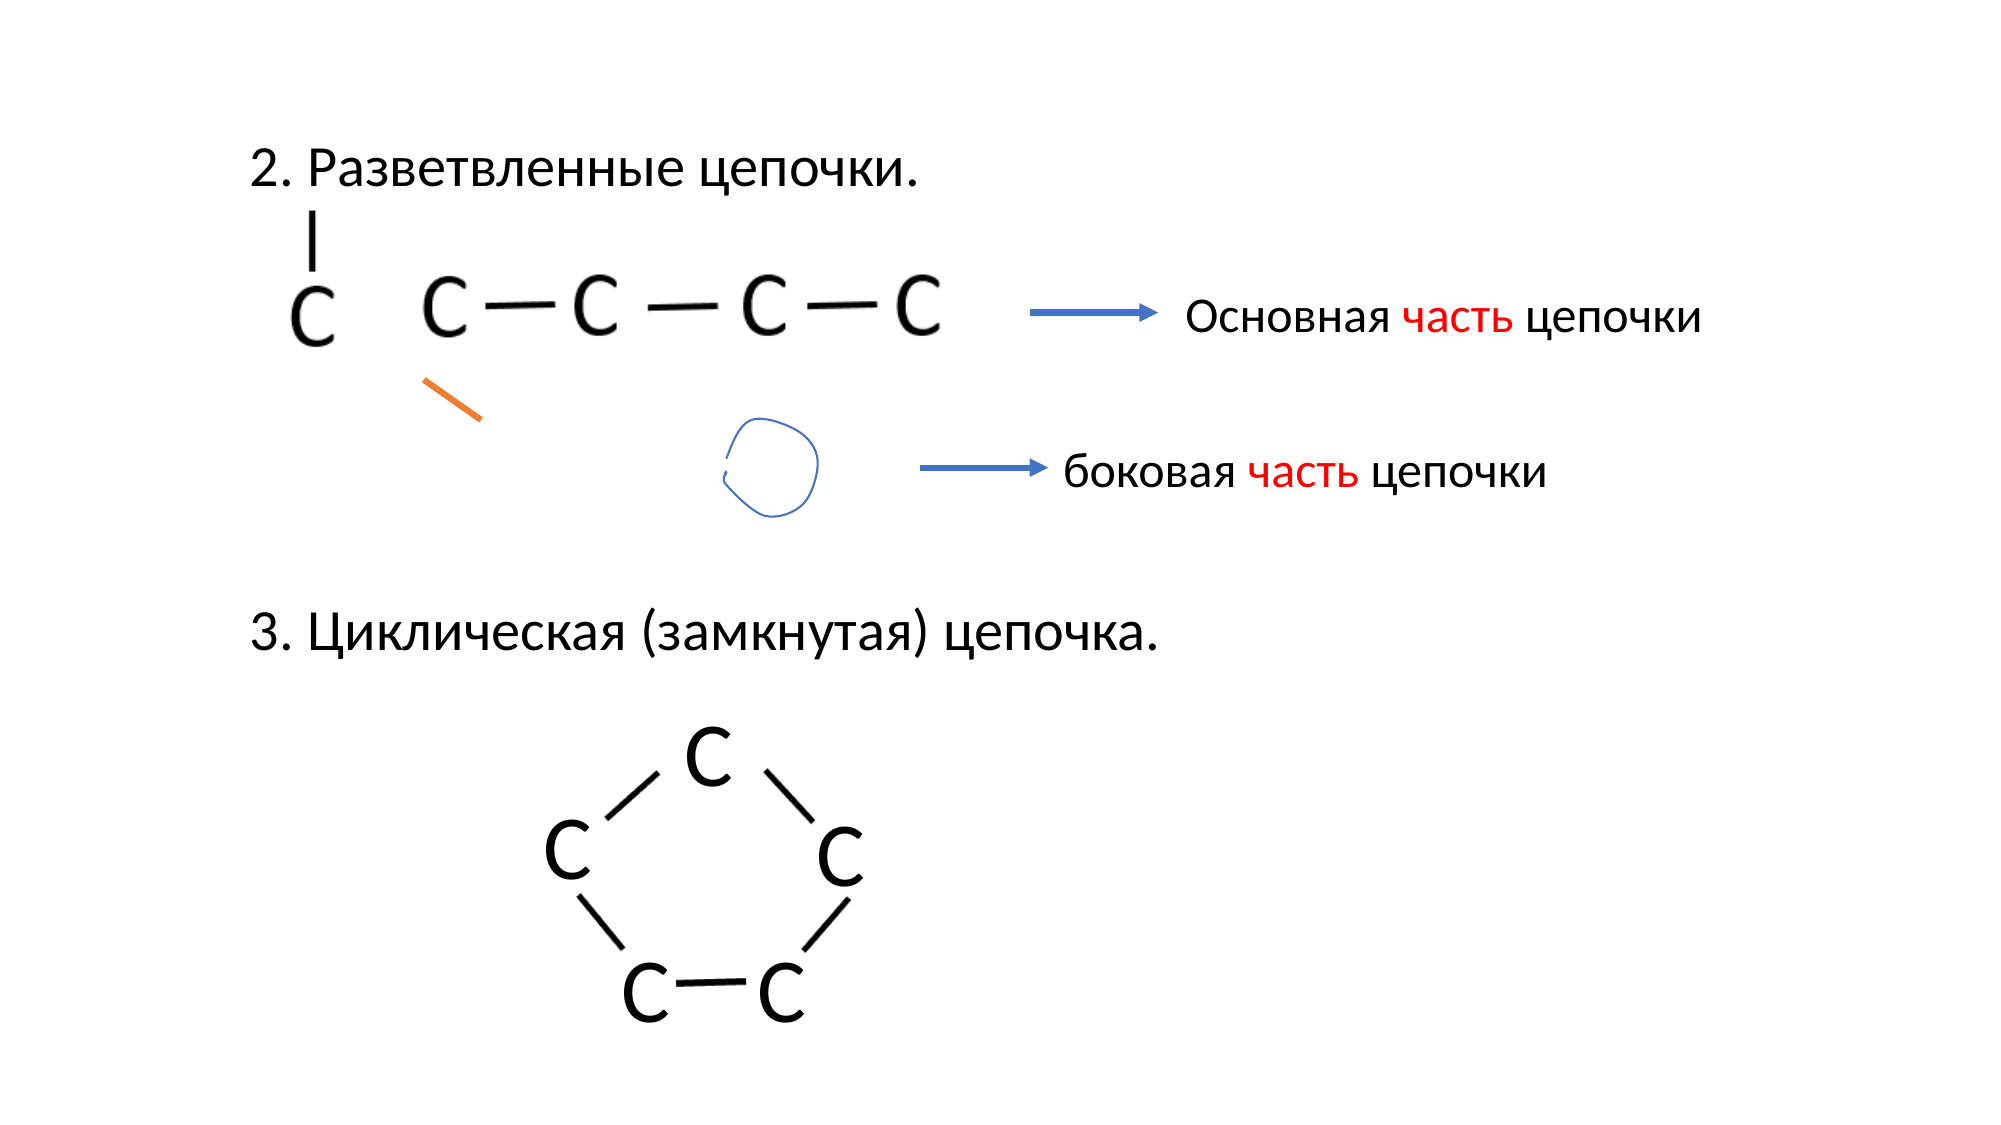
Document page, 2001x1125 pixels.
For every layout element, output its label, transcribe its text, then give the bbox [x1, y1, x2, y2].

picture [252, 189, 953, 380]
picture [564, 892, 639, 954]
picture [675, 978, 750, 987]
text_box 2. Разветвленные цепочки. [235, 120, 1159, 206]
text_box С [528, 780, 623, 906]
text_box [723, 418, 819, 518]
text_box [423, 379, 481, 420]
text_box Основная часть цепочки [1170, 274, 1728, 350]
text_box боковая часть цепочки [1048, 429, 1599, 505]
picture [787, 896, 862, 955]
text_box С [801, 786, 896, 912]
text_box С [742, 923, 837, 1048]
picture [752, 768, 827, 827]
text_box 3. Циклическая (замкнутая) цепочка. [234, 585, 1190, 670]
text_box С [669, 687, 755, 812]
text_box С [606, 923, 701, 1048]
picture [593, 771, 668, 823]
